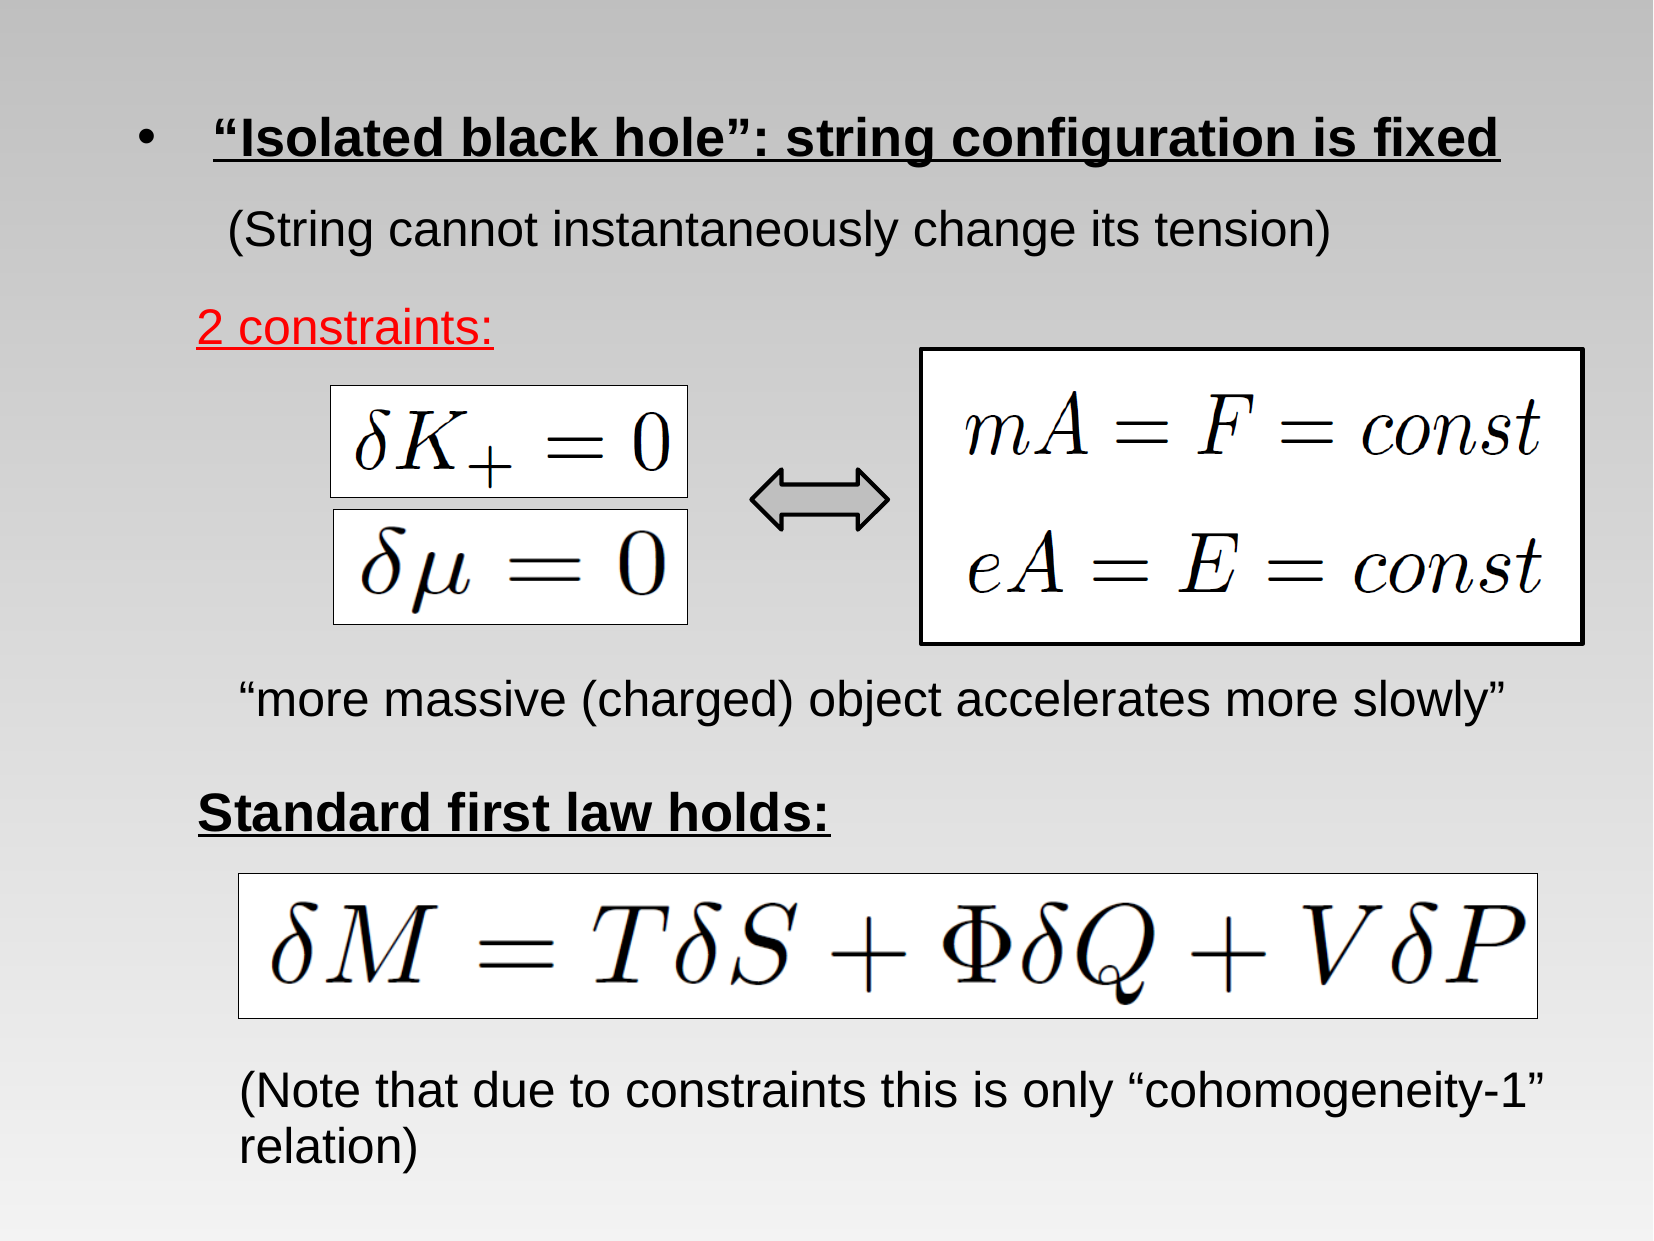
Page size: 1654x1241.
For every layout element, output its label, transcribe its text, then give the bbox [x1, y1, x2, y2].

text_box “more massive (charged) object accelerates more slowly” [224, 664, 1583, 735]
text_box “Isolated black hole”: string configuration is fixed [123, 100, 1517, 176]
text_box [179, 775, 1582, 1184]
text_box (String cannot instantaneously change its tension) [212, 195, 1465, 266]
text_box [179, 292, 1583, 645]
